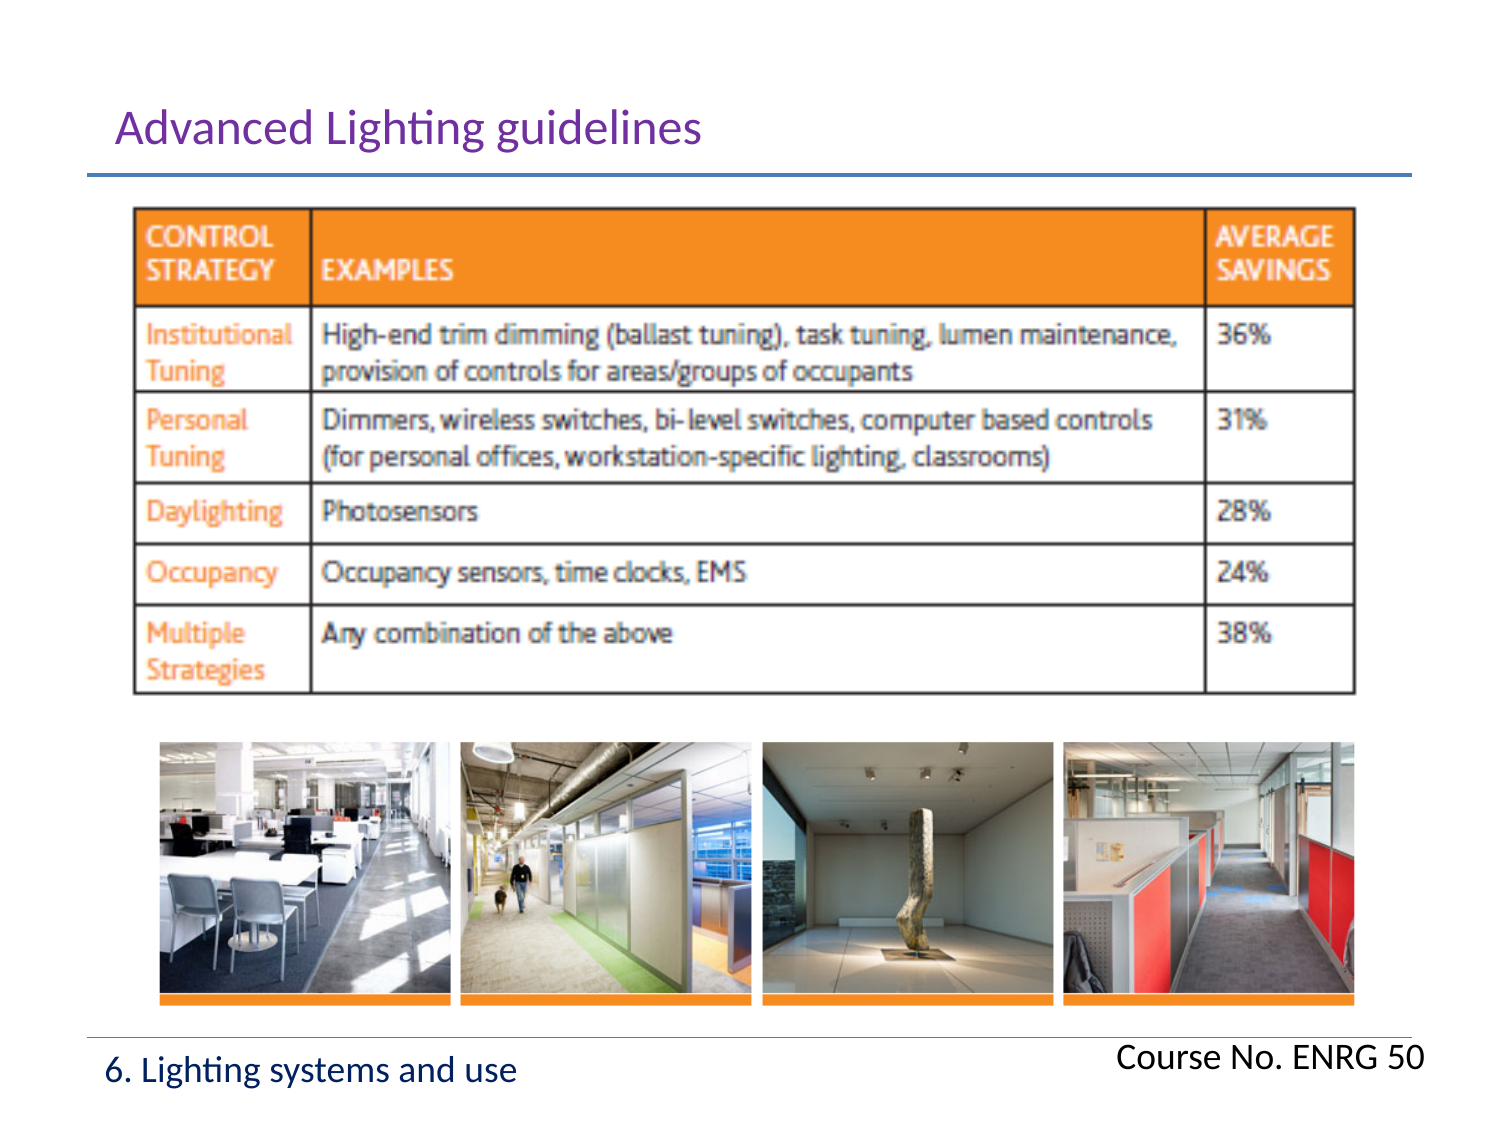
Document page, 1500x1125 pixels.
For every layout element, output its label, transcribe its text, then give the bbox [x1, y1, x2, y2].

picture [149, 737, 1363, 1006]
text_box Advanced Lighting guidelines [99, 86, 1400, 162]
text_box 6. Lighting systems and use [89, 1045, 534, 1098]
text_box Course No. ENRG 50 [1101, 1024, 1441, 1085]
picture [124, 199, 1366, 705]
